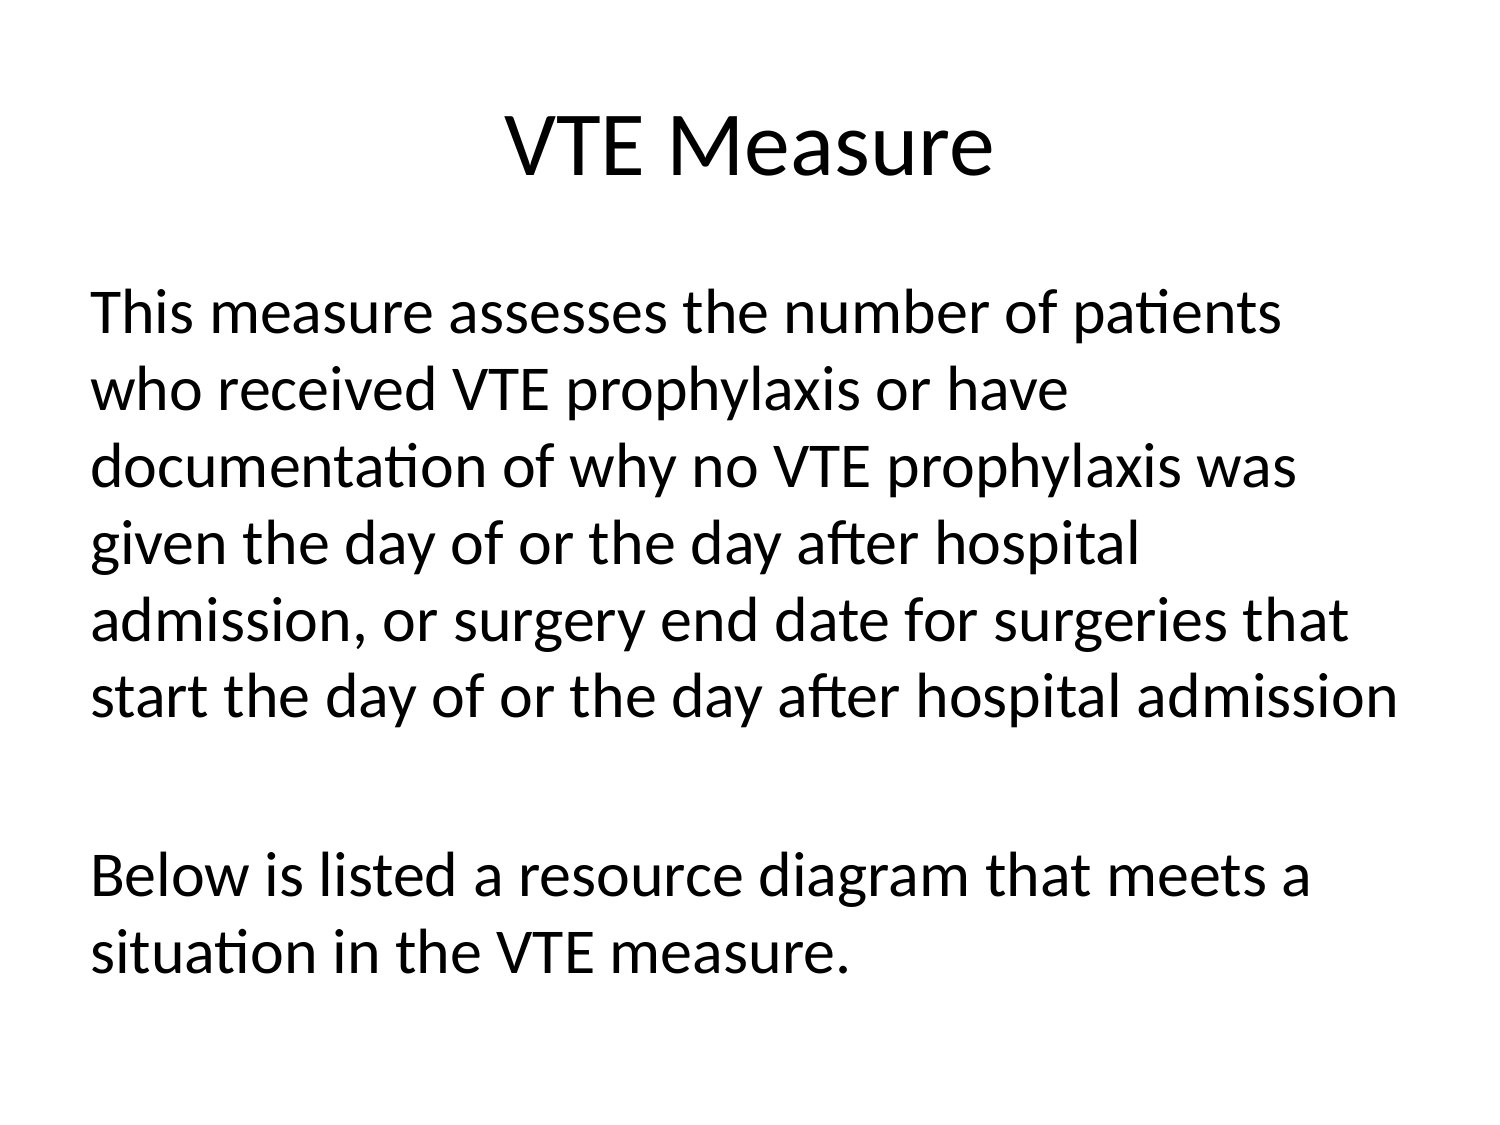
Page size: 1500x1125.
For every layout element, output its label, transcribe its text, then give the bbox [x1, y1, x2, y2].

title VTE Measure [75, 45, 1425, 233]
list This measure assesses the number of patients who received VTE prophylaxis or have documentation of why no VTE prophylaxis was given the day of or the day after hospital admission, or surgery end date for surgeries that start the day of or the day after hospital admission Below is listed a resource diagram that meets a situation in the VTE measure. [75, 262, 1425, 1005]
